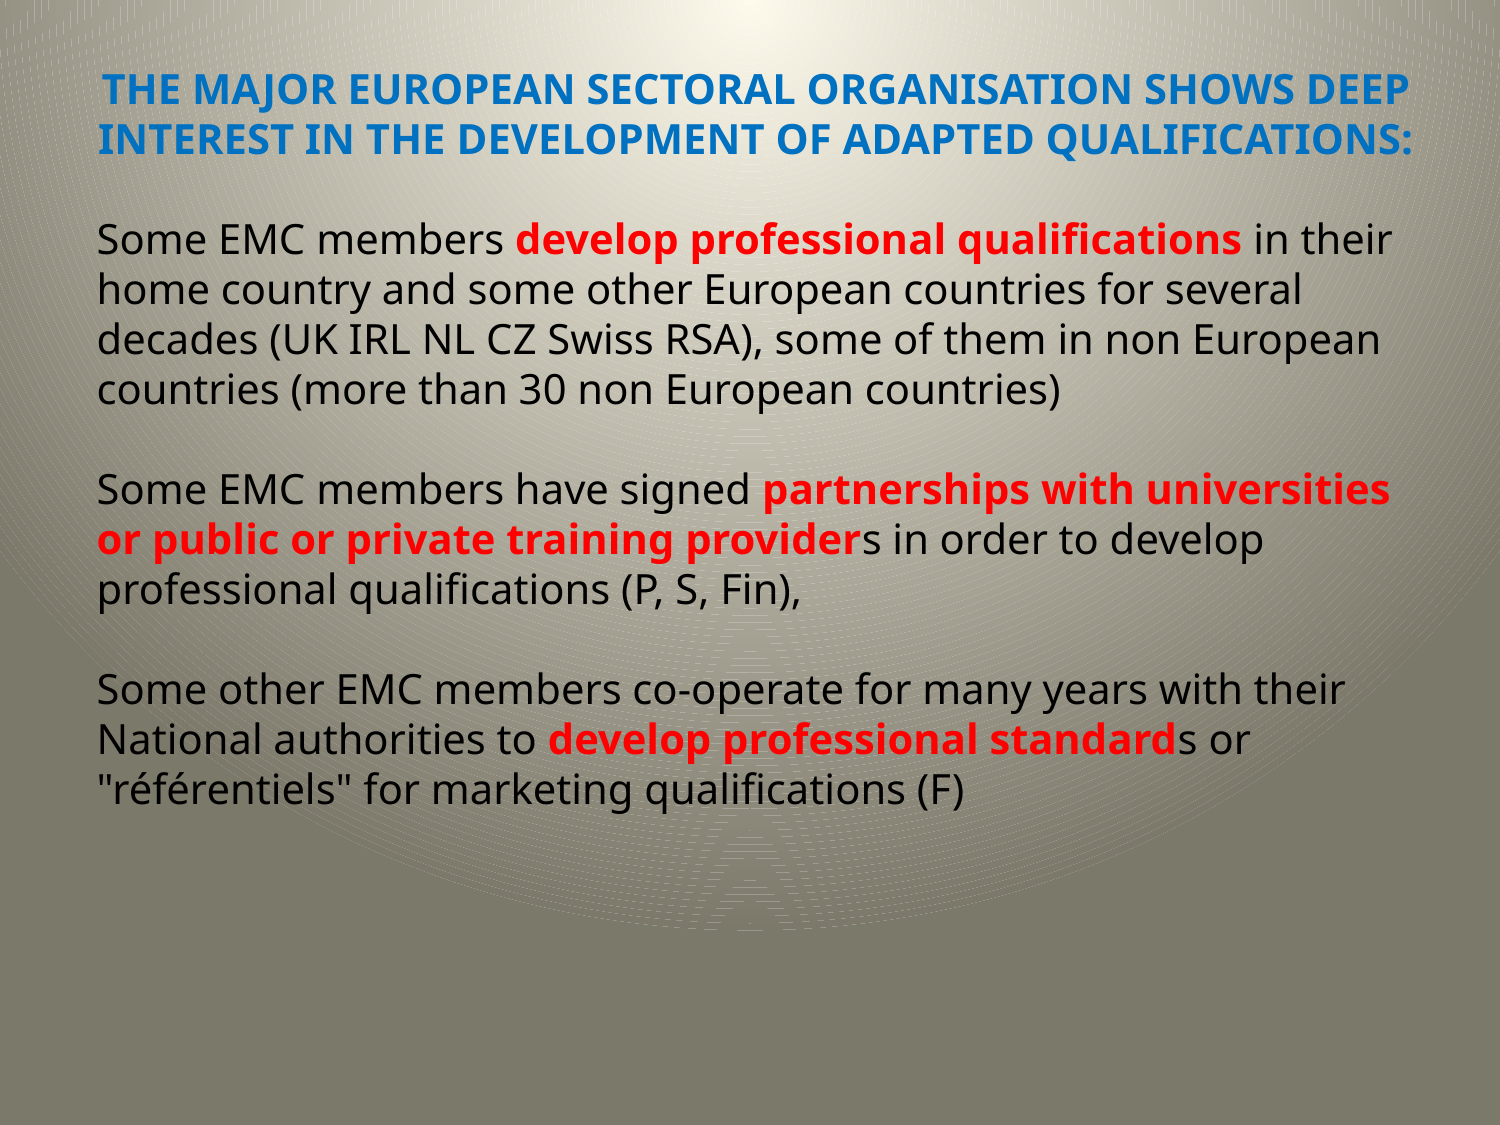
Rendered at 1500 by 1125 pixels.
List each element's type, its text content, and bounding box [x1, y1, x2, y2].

text_box THE MAJOR EUROPEAN SECTORAL ORGANISATION SHOWS DEEP INTEREST IN THE DEVELOPMENT OF ADAPTED QUALIFICATIONS: Some EMC members develop professional qualifications in their home country and some other European countries for several decades (UK IRL NL CZ Swiss RSA), some of them in non European countries (more than 30 non European countries) Some EMC members have signed partnerships with universities or public or private training providers in order to develop professional qualifications (P, S, Fin), Some other EMC members co-operate for many years with their National authorities to develop professional standards or "référentiels" for marketing qualifications (F) [81, 55, 1430, 871]
